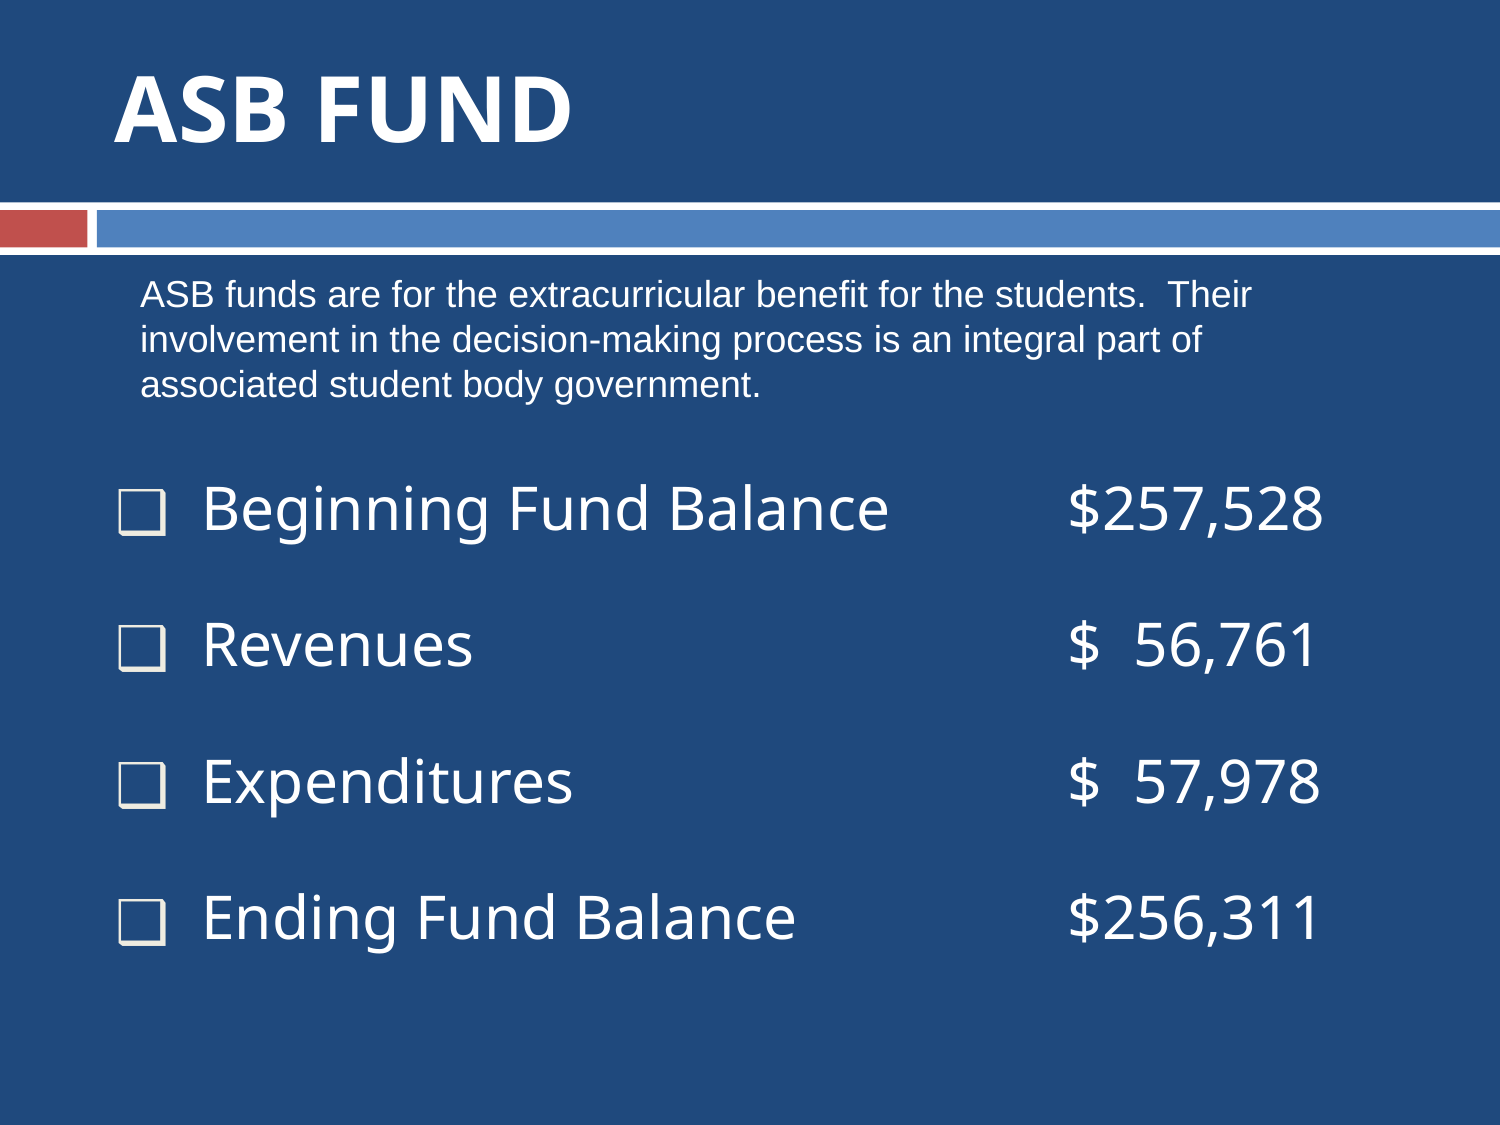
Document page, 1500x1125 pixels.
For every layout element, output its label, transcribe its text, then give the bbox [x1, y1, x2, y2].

text_box ASB funds are for the extracurricular benefit for the students. Their involvement in the decision-making process is an integral part of associated student body government. [124, 262, 1388, 414]
title ASB FUND [99, 24, 1438, 188]
list Beginning Fund Balance $257,528 Revenues $ 56,761 Expenditures $ 57,978 Ending Fund Balance $256,311 [100, 375, 1375, 1000]
